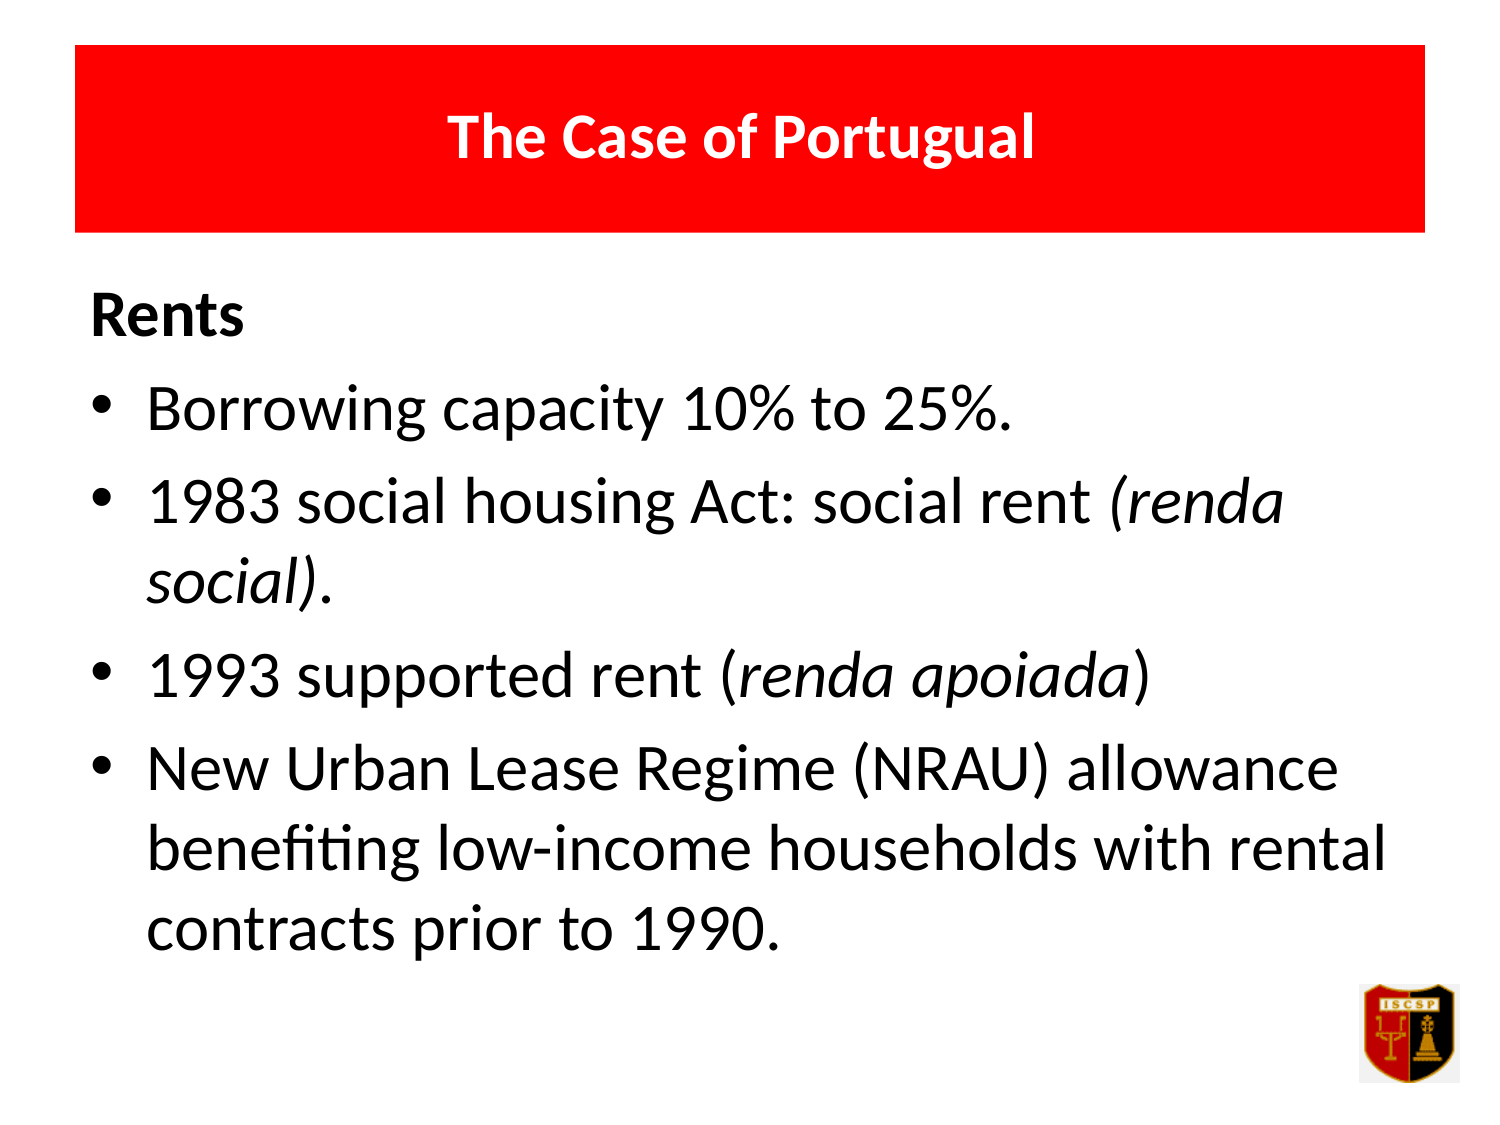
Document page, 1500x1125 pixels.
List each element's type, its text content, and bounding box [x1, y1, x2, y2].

list Rents Borrowing capacity 10% to 25%. 1983 social housing Act: social rent (renda social). 1993 supported rent (renda apoiada) New Urban Lease Regime (NRAU) allowance benefiting low-income households with rental contracts prior to 1990. [75, 262, 1425, 1005]
picture [1359, 984, 1460, 1083]
title The Case of Portugual [75, 45, 1425, 233]
